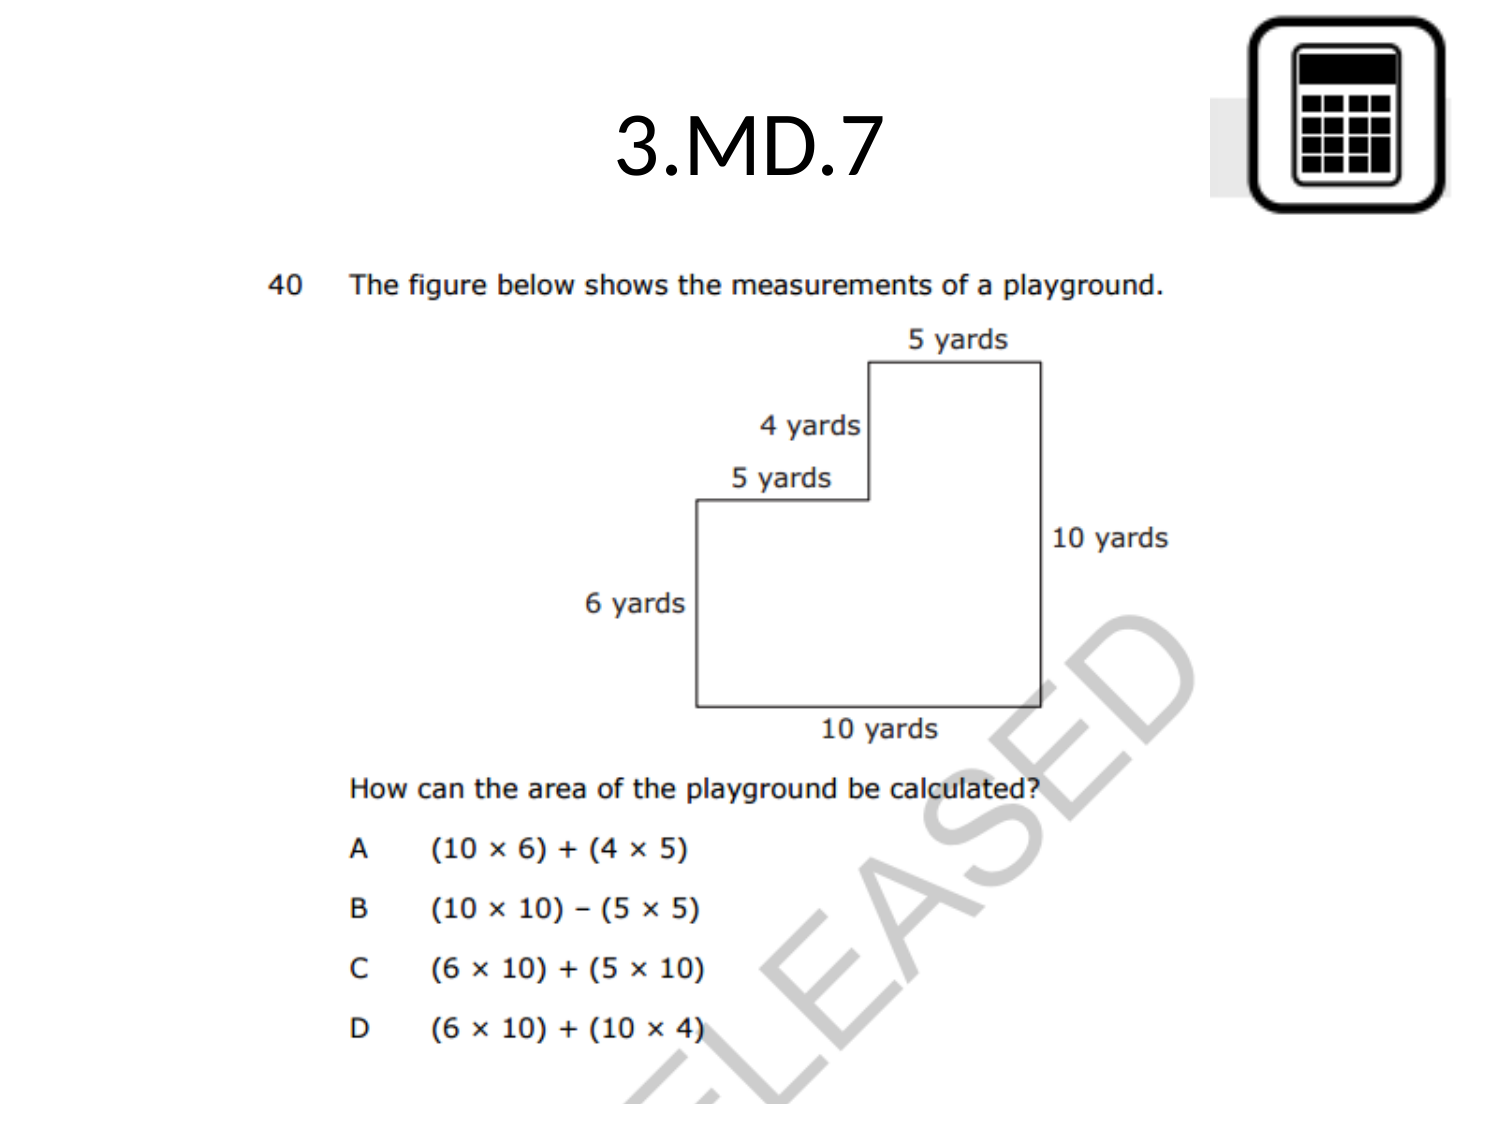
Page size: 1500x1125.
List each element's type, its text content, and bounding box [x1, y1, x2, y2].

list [224, 262, 1276, 1104]
title 3.MD.7 [75, 45, 1204, 233]
picture [1209, 0, 1485, 251]
